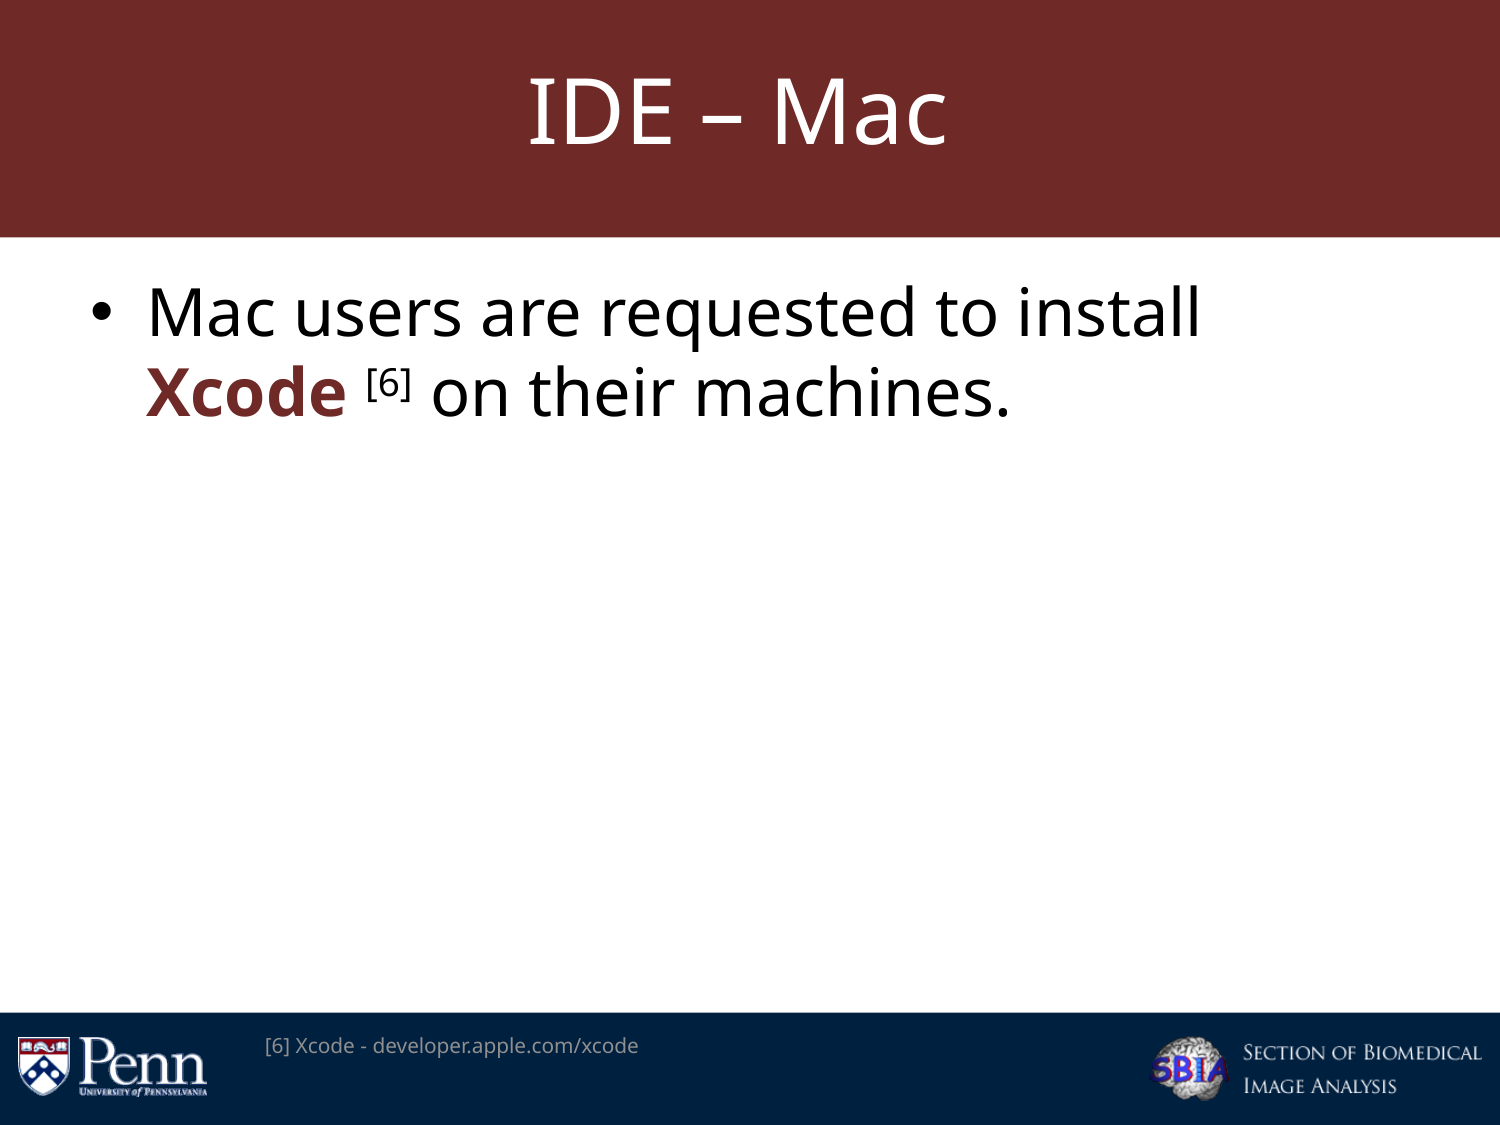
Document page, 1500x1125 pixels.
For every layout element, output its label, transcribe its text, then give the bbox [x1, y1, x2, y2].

picture [1149, 1035, 1482, 1102]
list Mac users are requested to install Xcode [6] on their machines. [75, 262, 1425, 1013]
picture [18, 1037, 207, 1097]
title IDE – Mac [75, 45, 1425, 238]
footer [6] Xcode - developer.apple.com/xcode [249, 1025, 1038, 1100]
